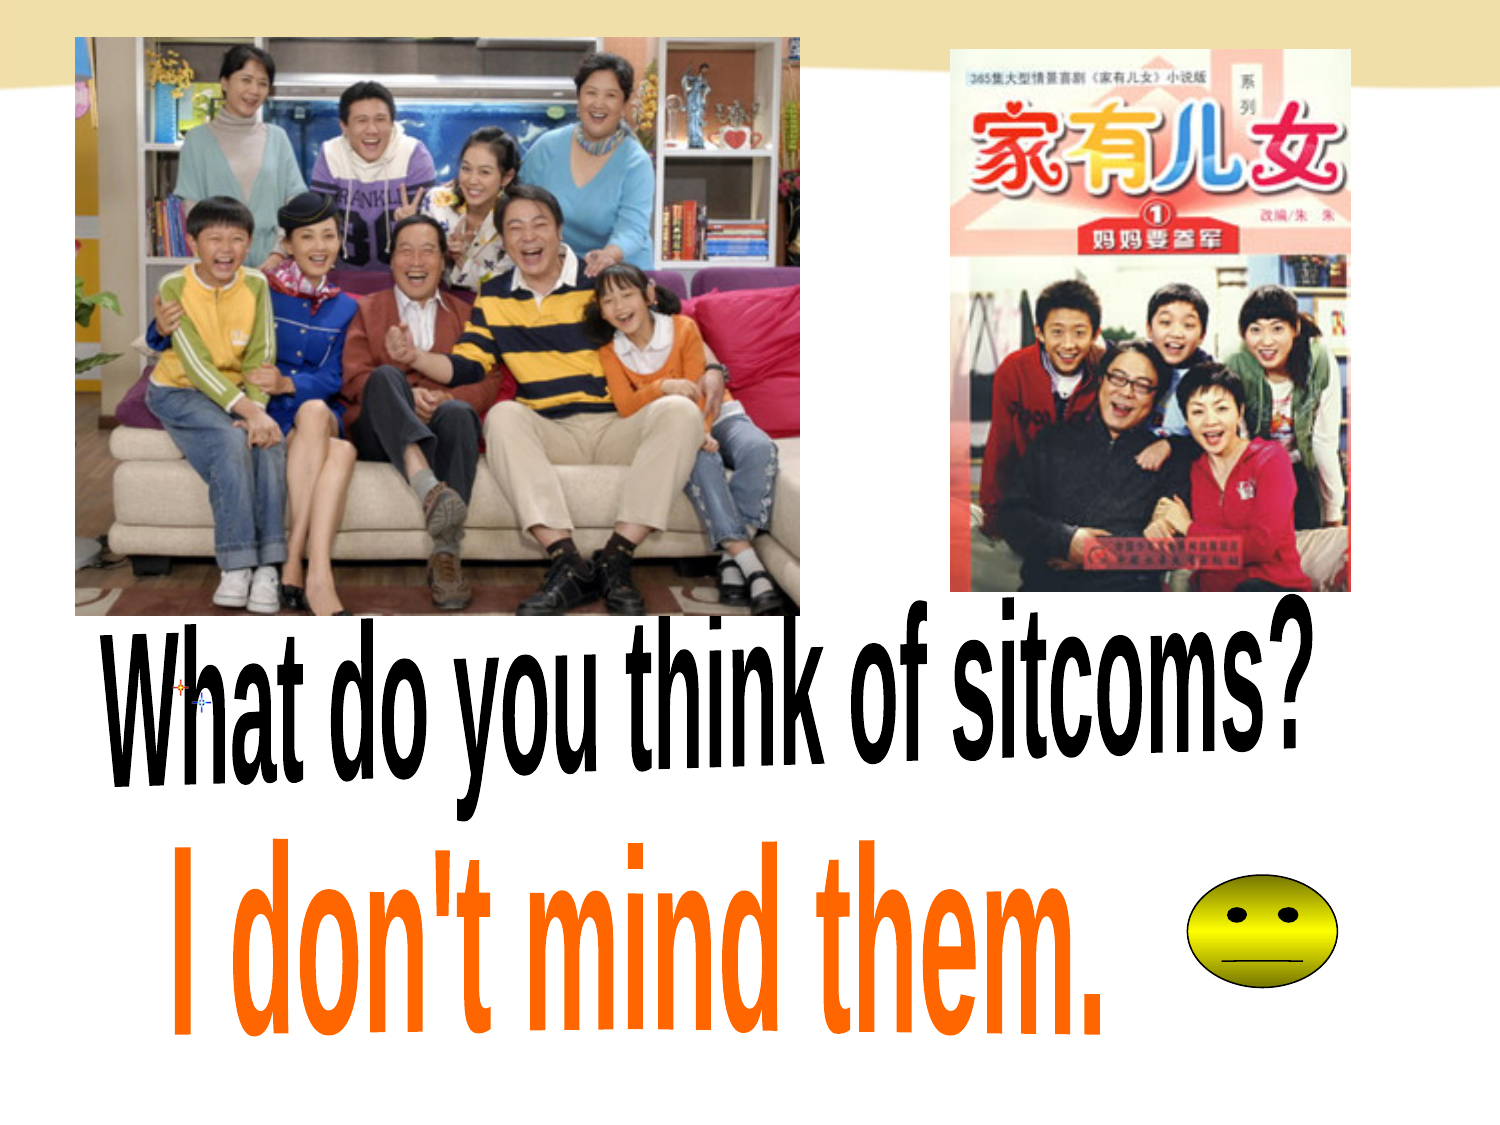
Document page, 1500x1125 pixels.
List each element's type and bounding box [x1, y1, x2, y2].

text_box [1187, 874, 1338, 988]
picture [0, 0, 1500, 1125]
